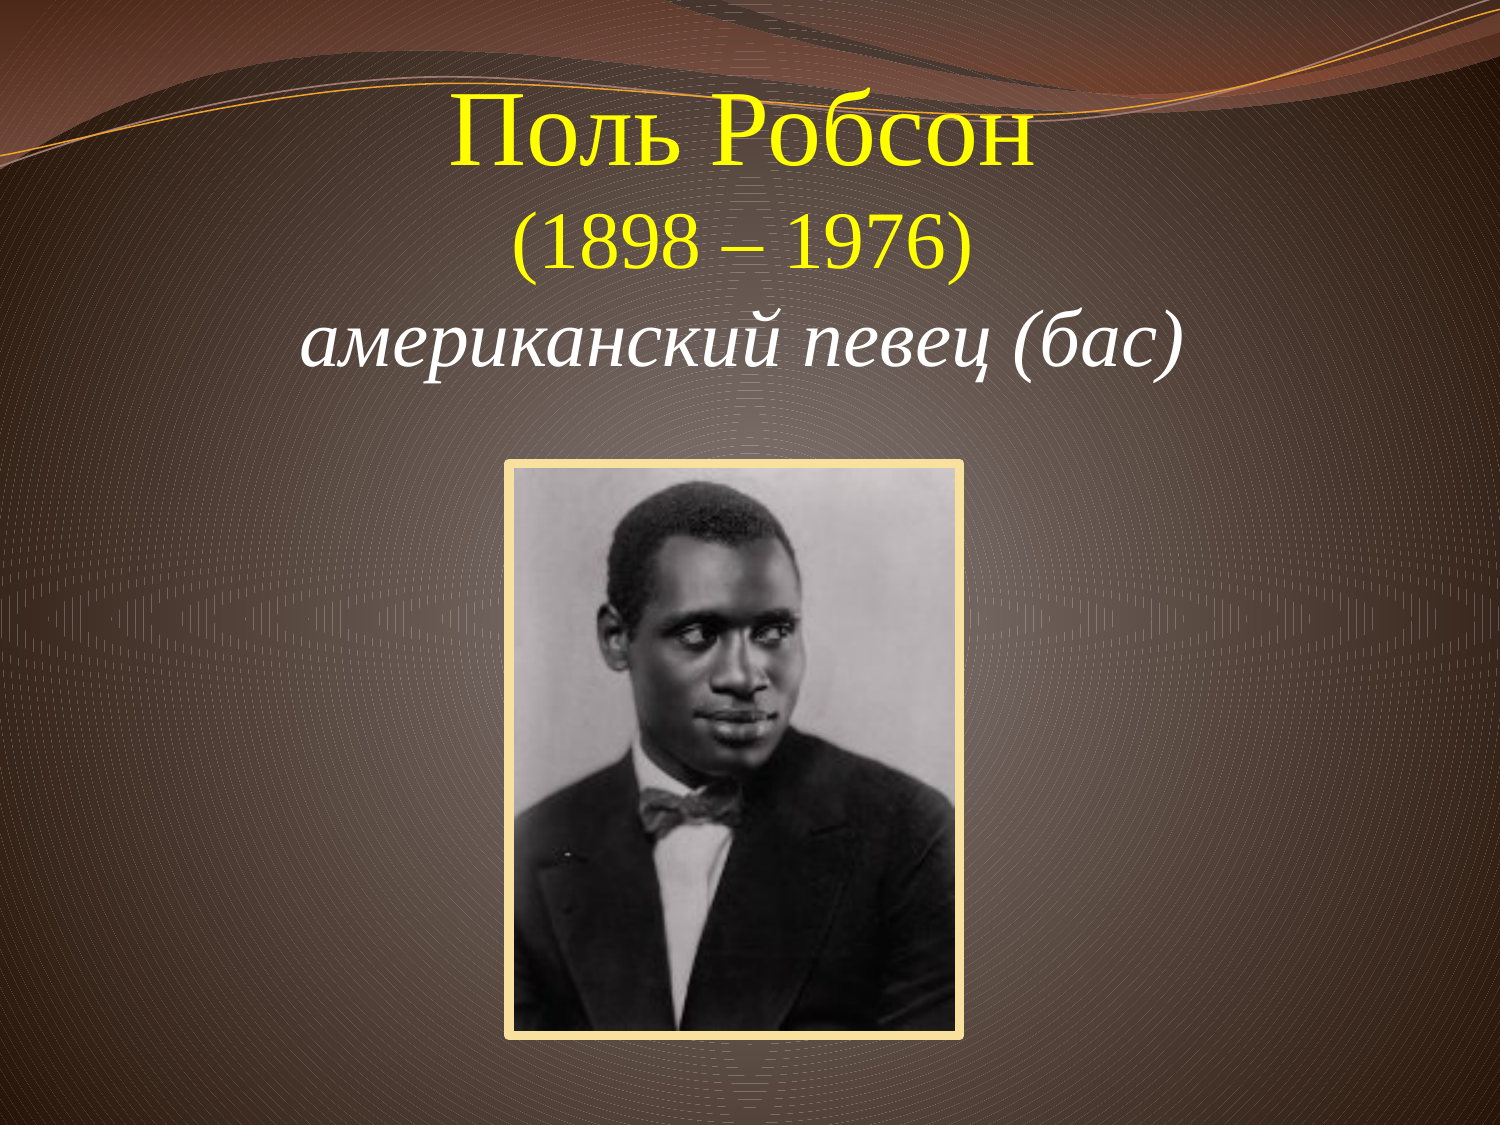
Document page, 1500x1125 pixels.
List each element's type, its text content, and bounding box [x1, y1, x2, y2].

title Поль Робсон (1898 – 1976) американский певец (бас) [64, 54, 1424, 657]
picture [513, 467, 955, 1032]
